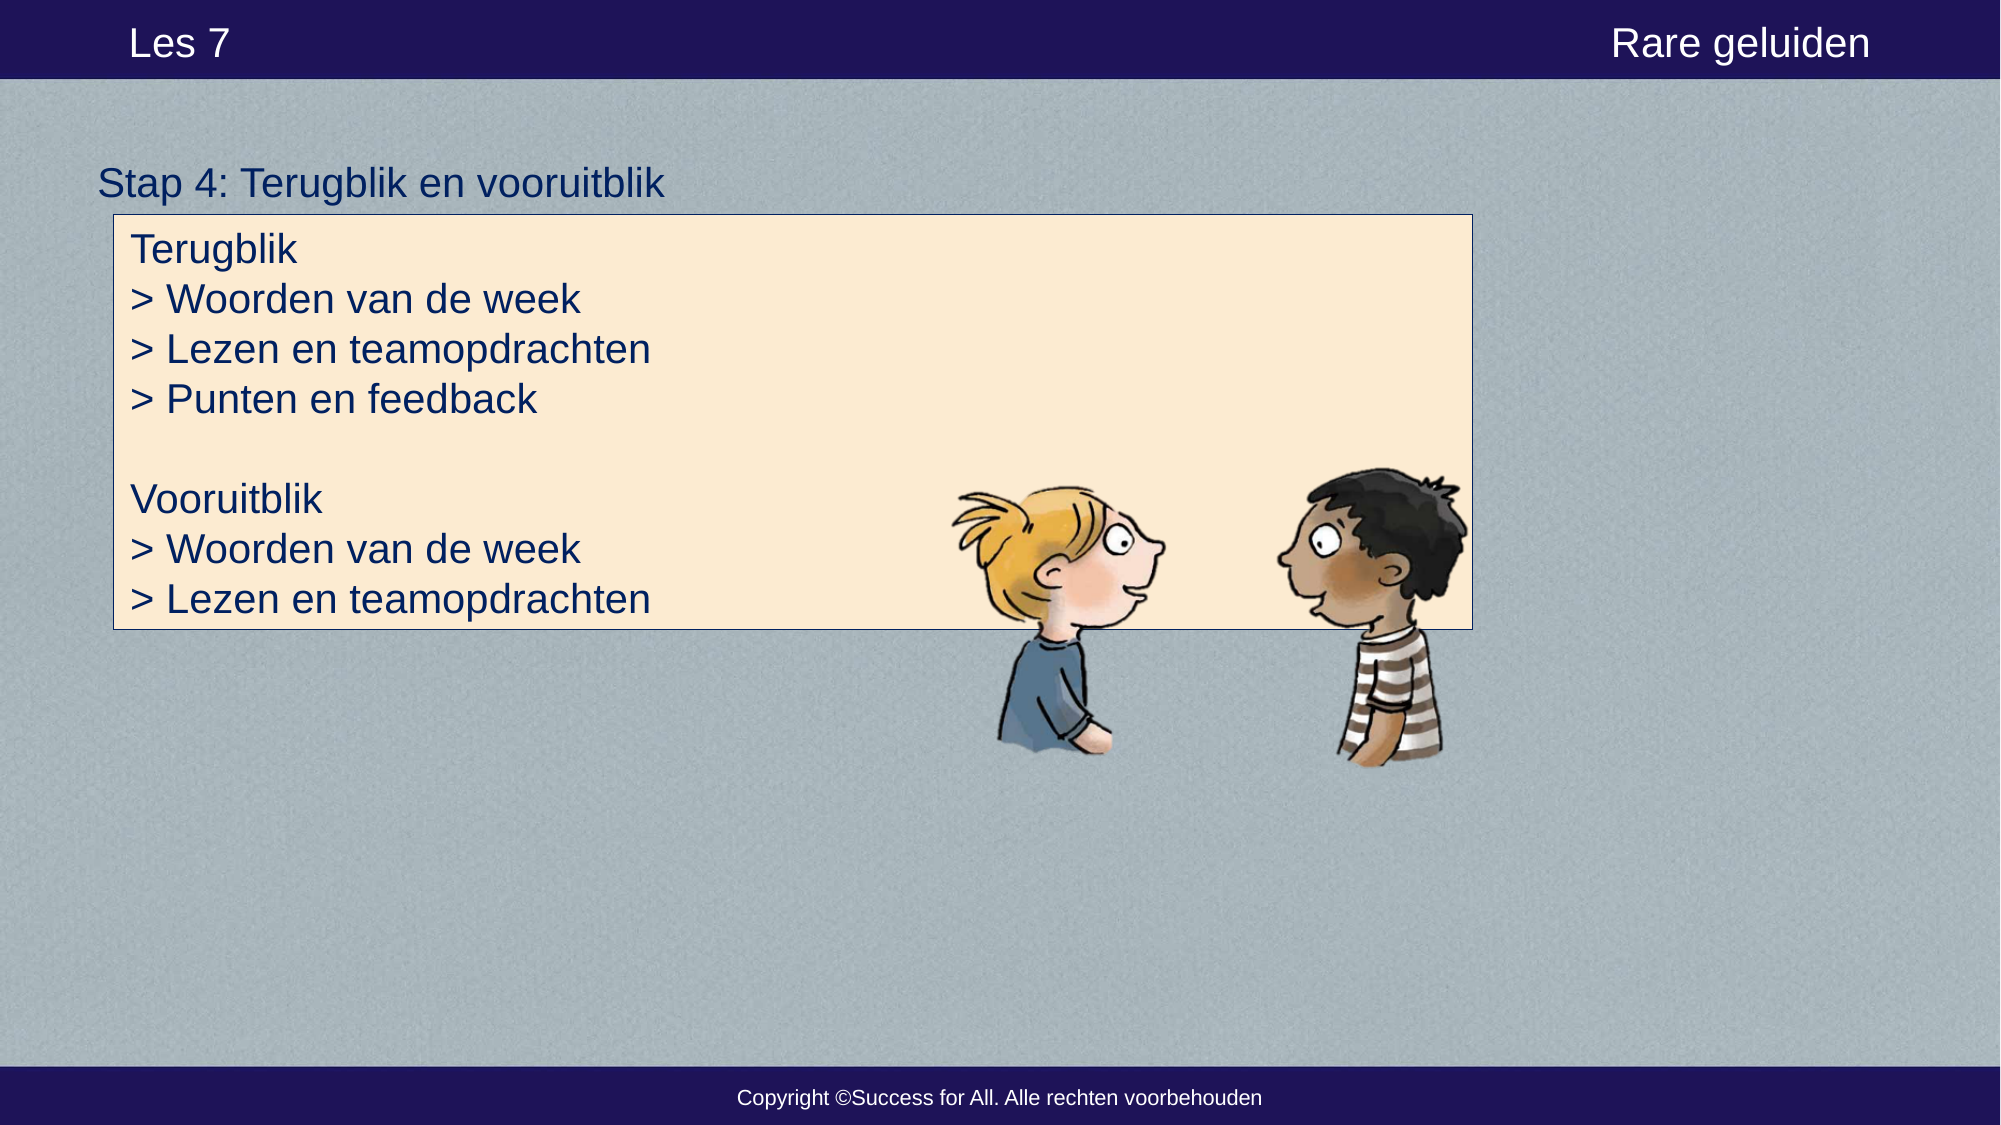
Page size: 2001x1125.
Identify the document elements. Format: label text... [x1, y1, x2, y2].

text_box Copyright ©Success for All. Alle rechten voorbehouden [0, 1076, 2000, 1125]
picture [0, 0, 2001, 1125]
text_box Rare geluiden [999, 8, 1886, 73]
text_box Stap 4: Terugblik en vooruitblik [82, 148, 875, 214]
text_box Terugblik > Woorden van de week > Lezen en teamopdrachten > Punten en feedback Vooruitblik > Woorden van de week > Lezen en teamopdrachten [113, 214, 1473, 630]
text_box Les 7 [114, 8, 354, 73]
